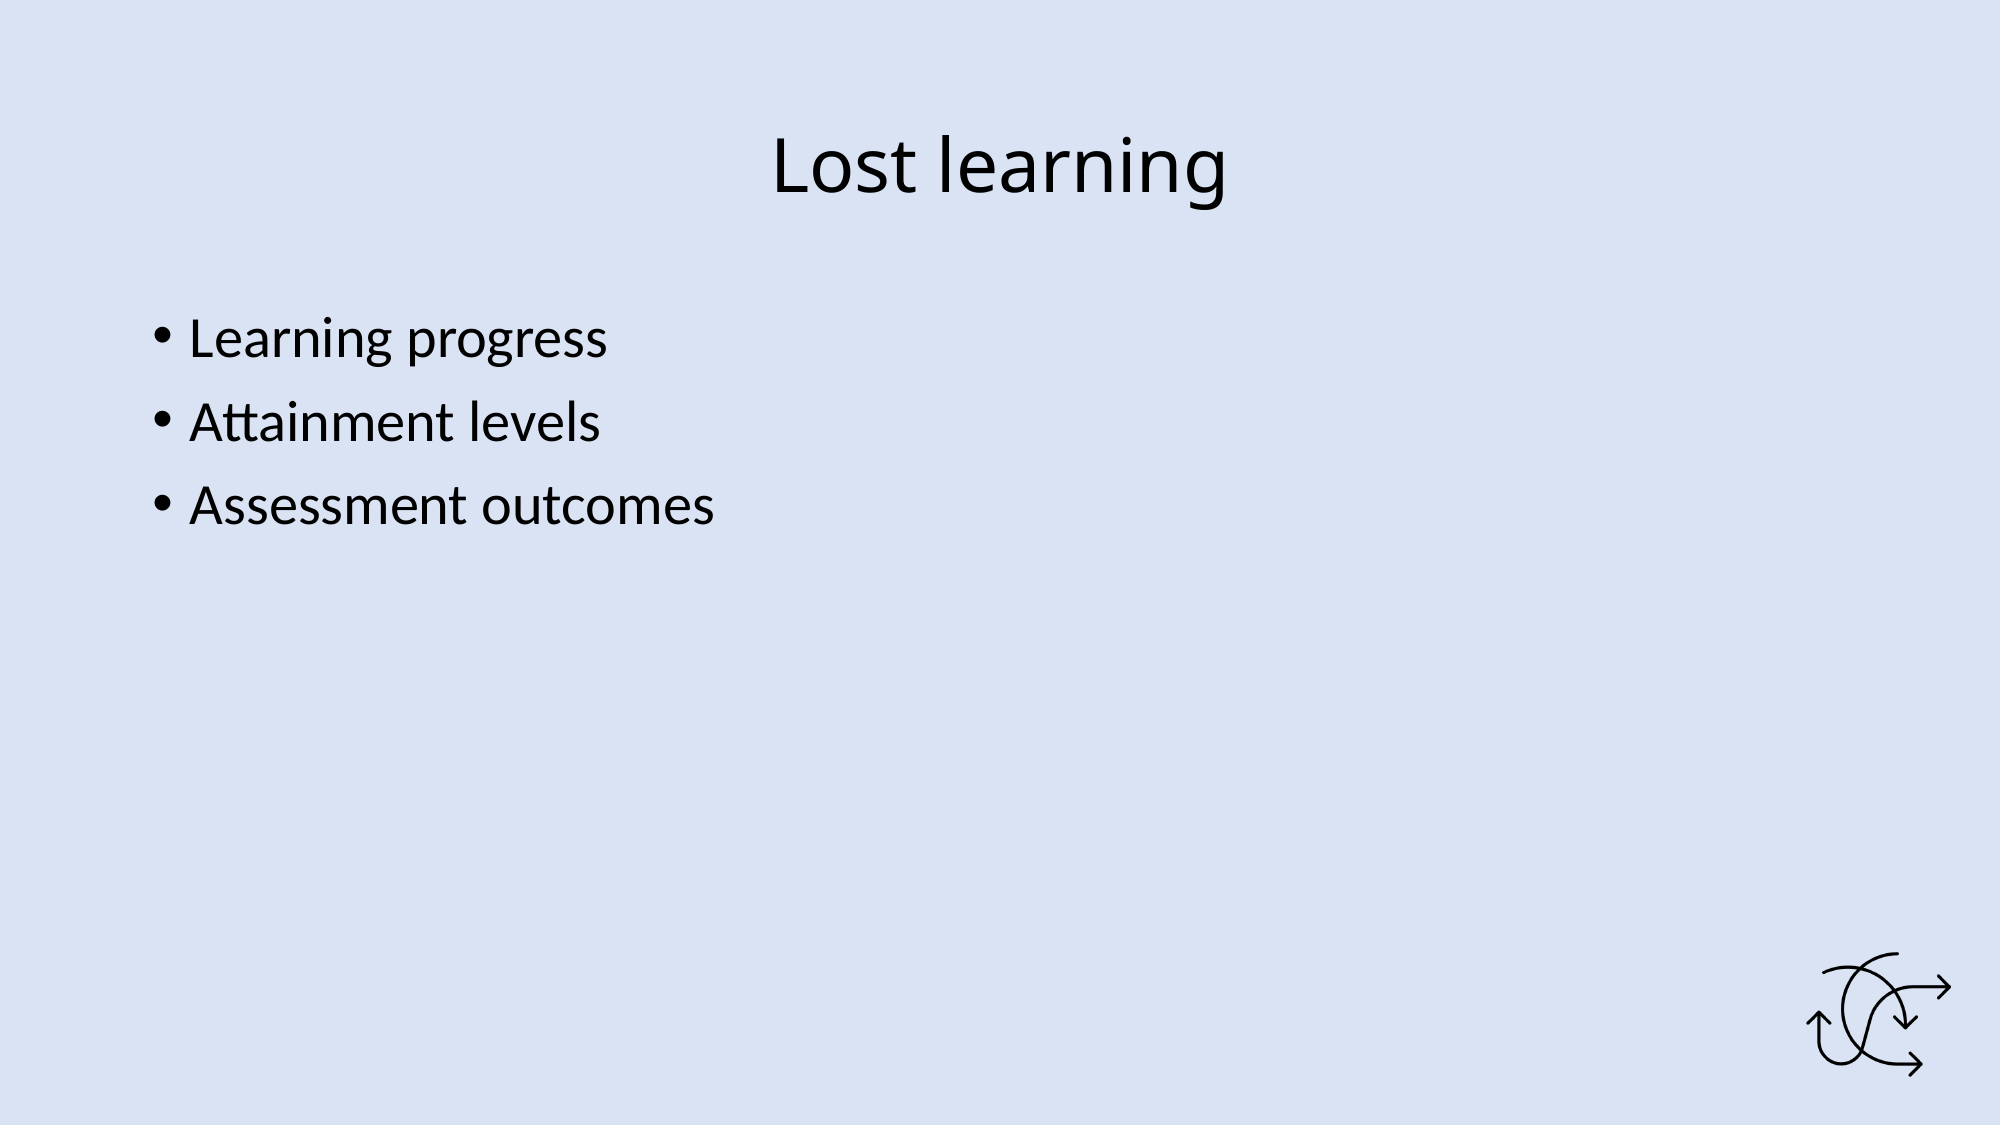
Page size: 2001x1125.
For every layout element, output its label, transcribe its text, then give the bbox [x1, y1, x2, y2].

list Learning progress Attainment levels Assessment outcomes [137, 299, 1863, 1014]
title Lost learning [137, 59, 1863, 278]
picture [1803, 938, 1954, 1089]
